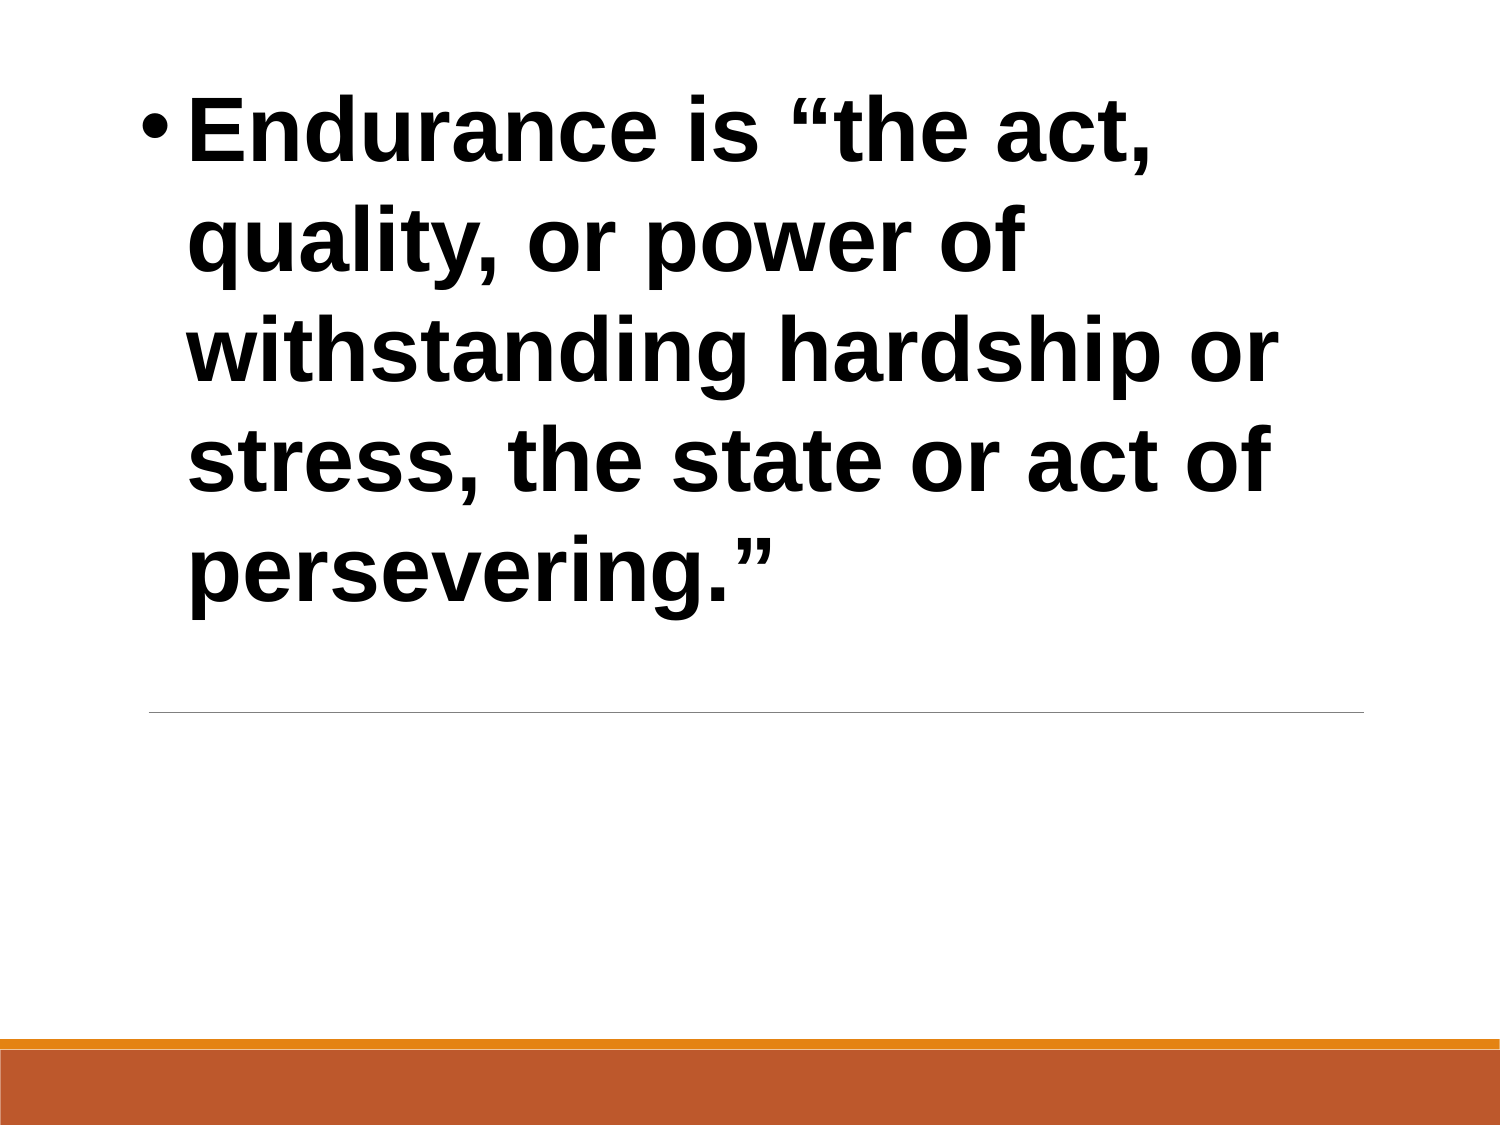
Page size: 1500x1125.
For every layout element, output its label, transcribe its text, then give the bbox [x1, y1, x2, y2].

text_box Endurance is “the act, quality, or power of withstanding hardship or stress, the state or act of persevering.” [125, 62, 1450, 627]
